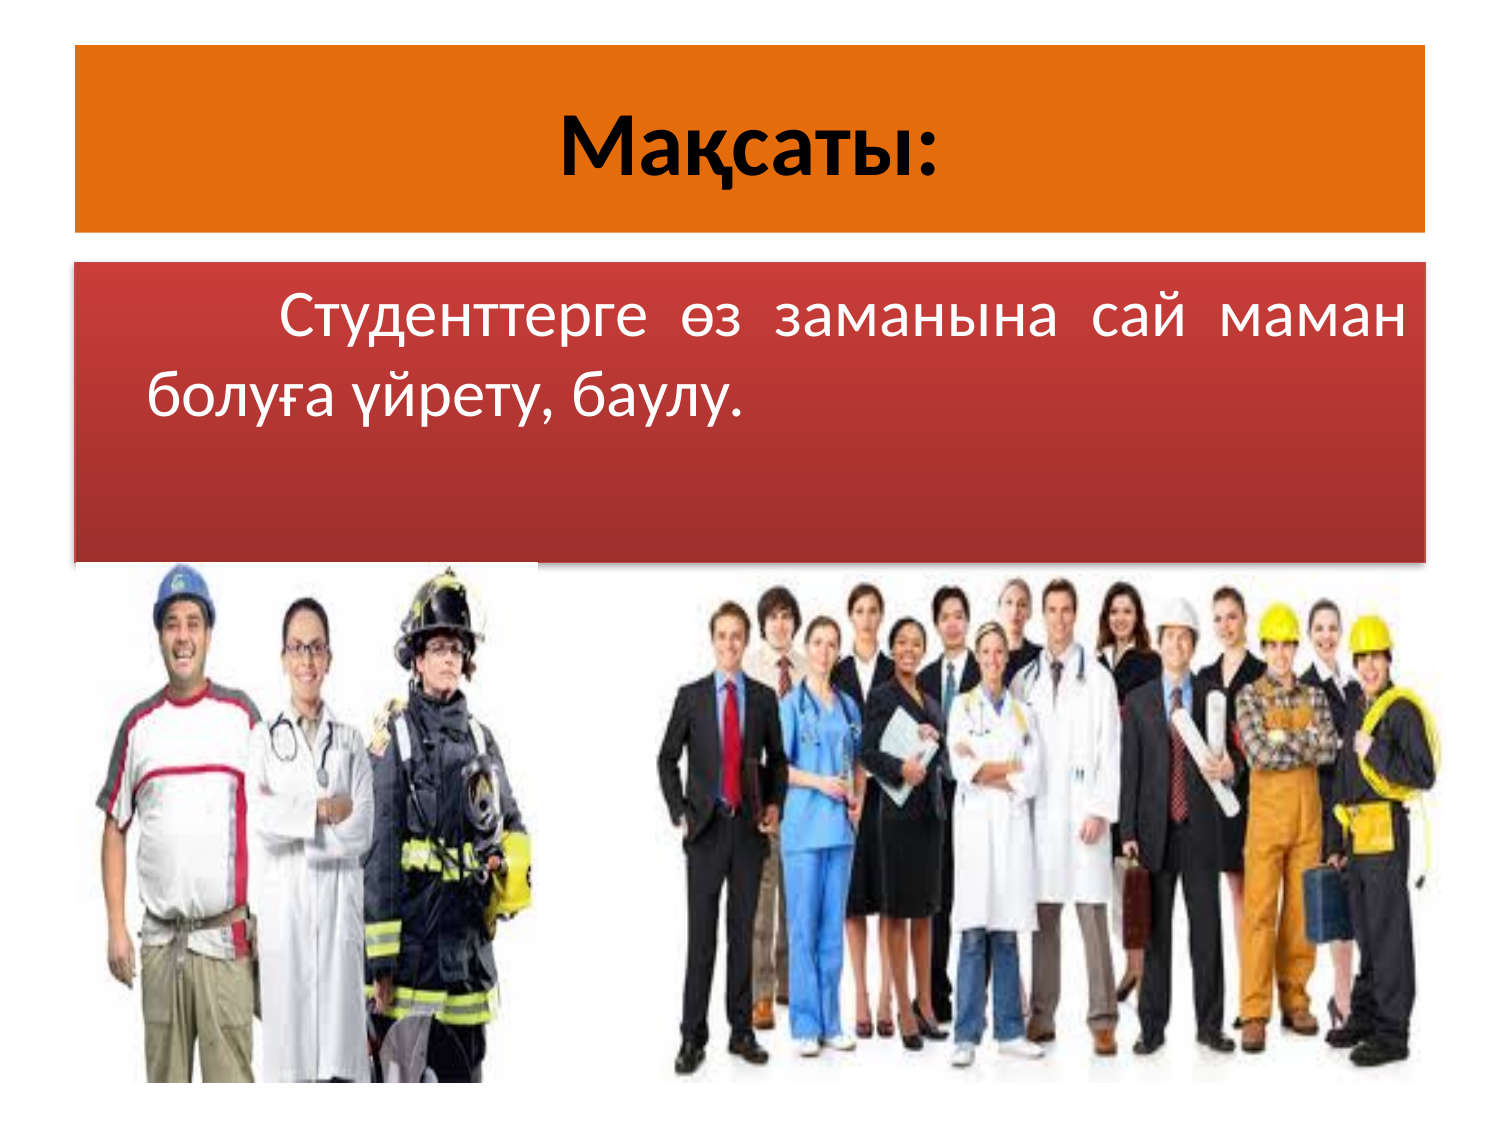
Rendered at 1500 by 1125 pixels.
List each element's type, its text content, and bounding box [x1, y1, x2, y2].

title Мақсаты: [75, 45, 1425, 233]
picture [655, 574, 1448, 1083]
picture [76, 562, 538, 1083]
list Студенттерге өз заманына сай маман болуға үйрету, баулу. [74, 262, 1426, 563]
